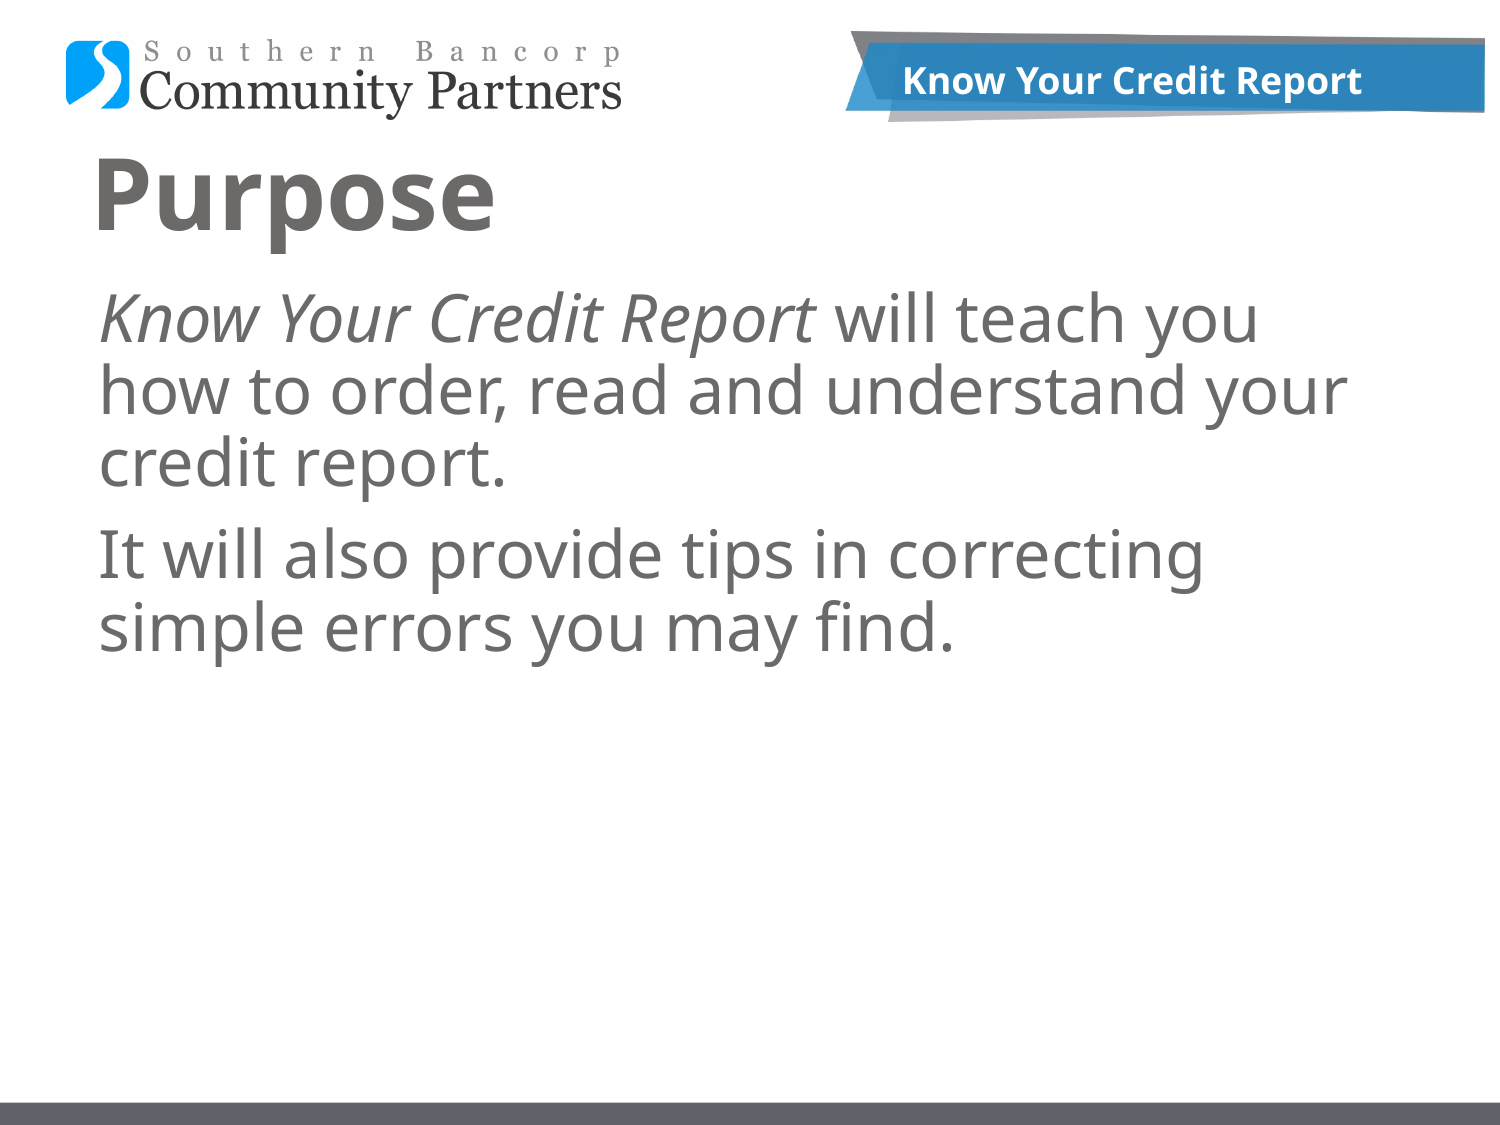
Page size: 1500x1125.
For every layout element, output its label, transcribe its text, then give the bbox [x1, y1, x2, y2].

title Purpose [75, 127, 1397, 271]
text_box Know Your Credit Report [887, 49, 1469, 110]
list Know Your Credit Report will teach you how to order, read and understand your credit report. It will also provide tips in correcting simple errors you may find. [83, 277, 1378, 992]
picture [66, 39, 621, 120]
picture [845, 31, 1485, 122]
